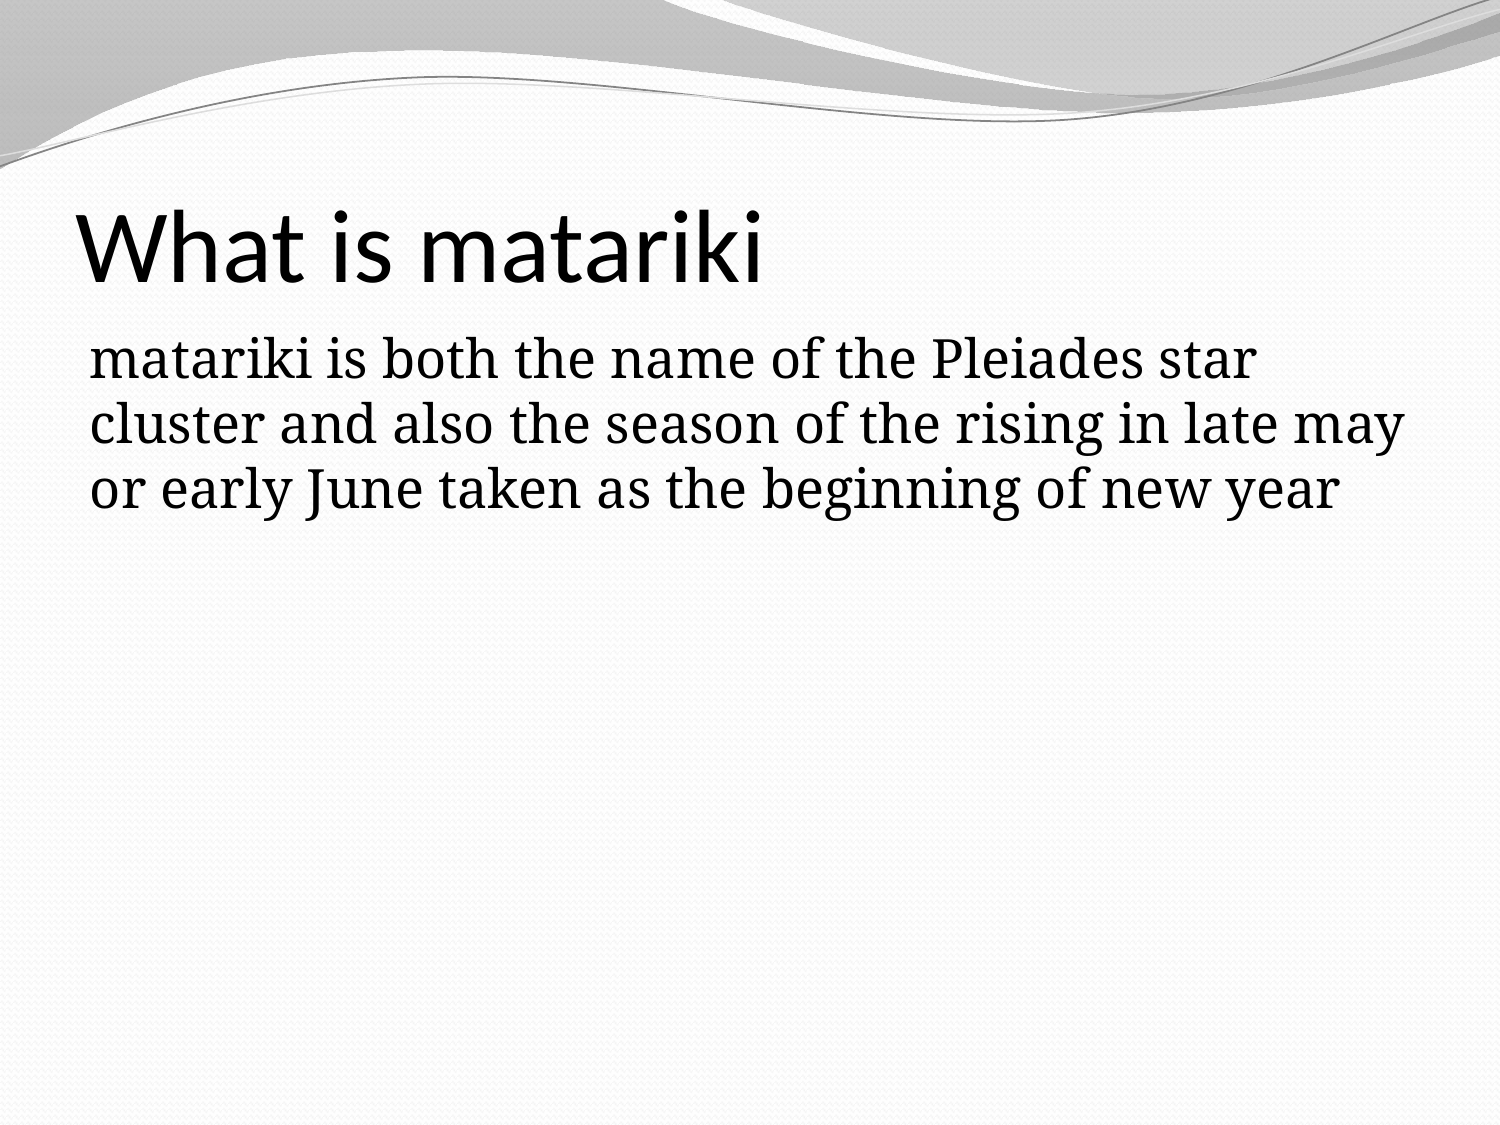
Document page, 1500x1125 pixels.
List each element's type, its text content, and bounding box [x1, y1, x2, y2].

title What is matariki [75, 115, 1425, 303]
list matariki is both the name of the Pleiades star cluster and also the season of the rising in late may or early June taken as the beginning of new year [75, 317, 1425, 1038]
